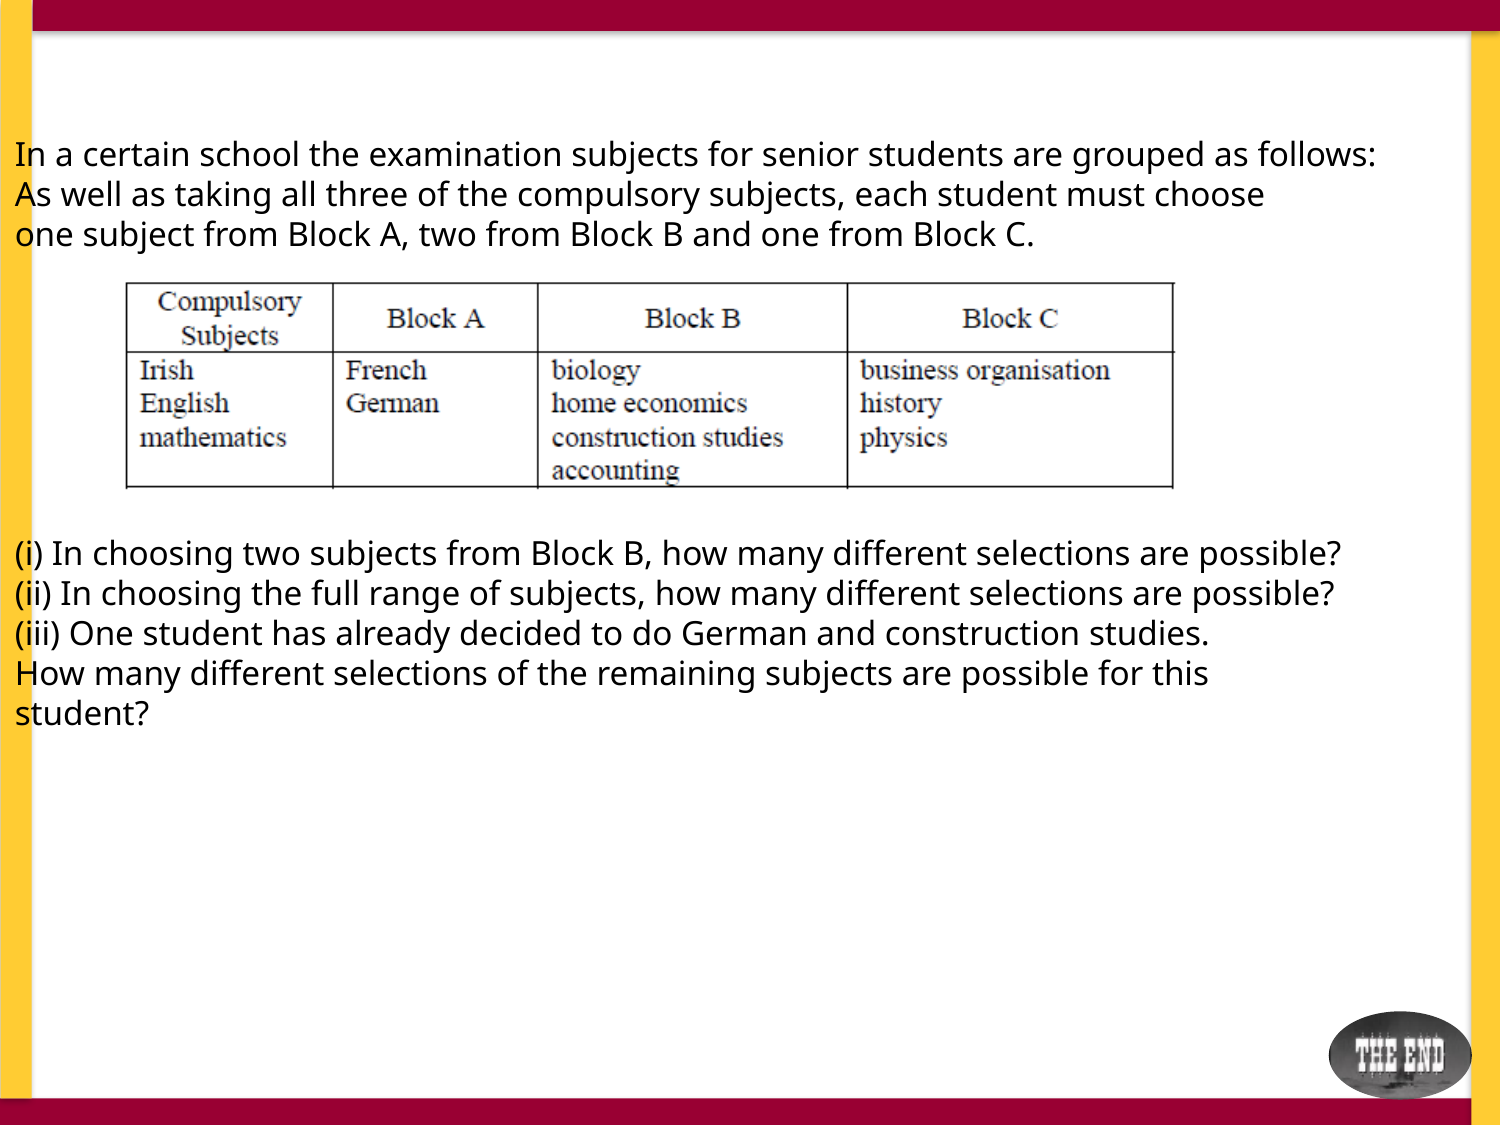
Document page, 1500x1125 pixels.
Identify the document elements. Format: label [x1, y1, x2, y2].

picture [1328, 1011, 1472, 1100]
text_box [0, 125, 1459, 747]
